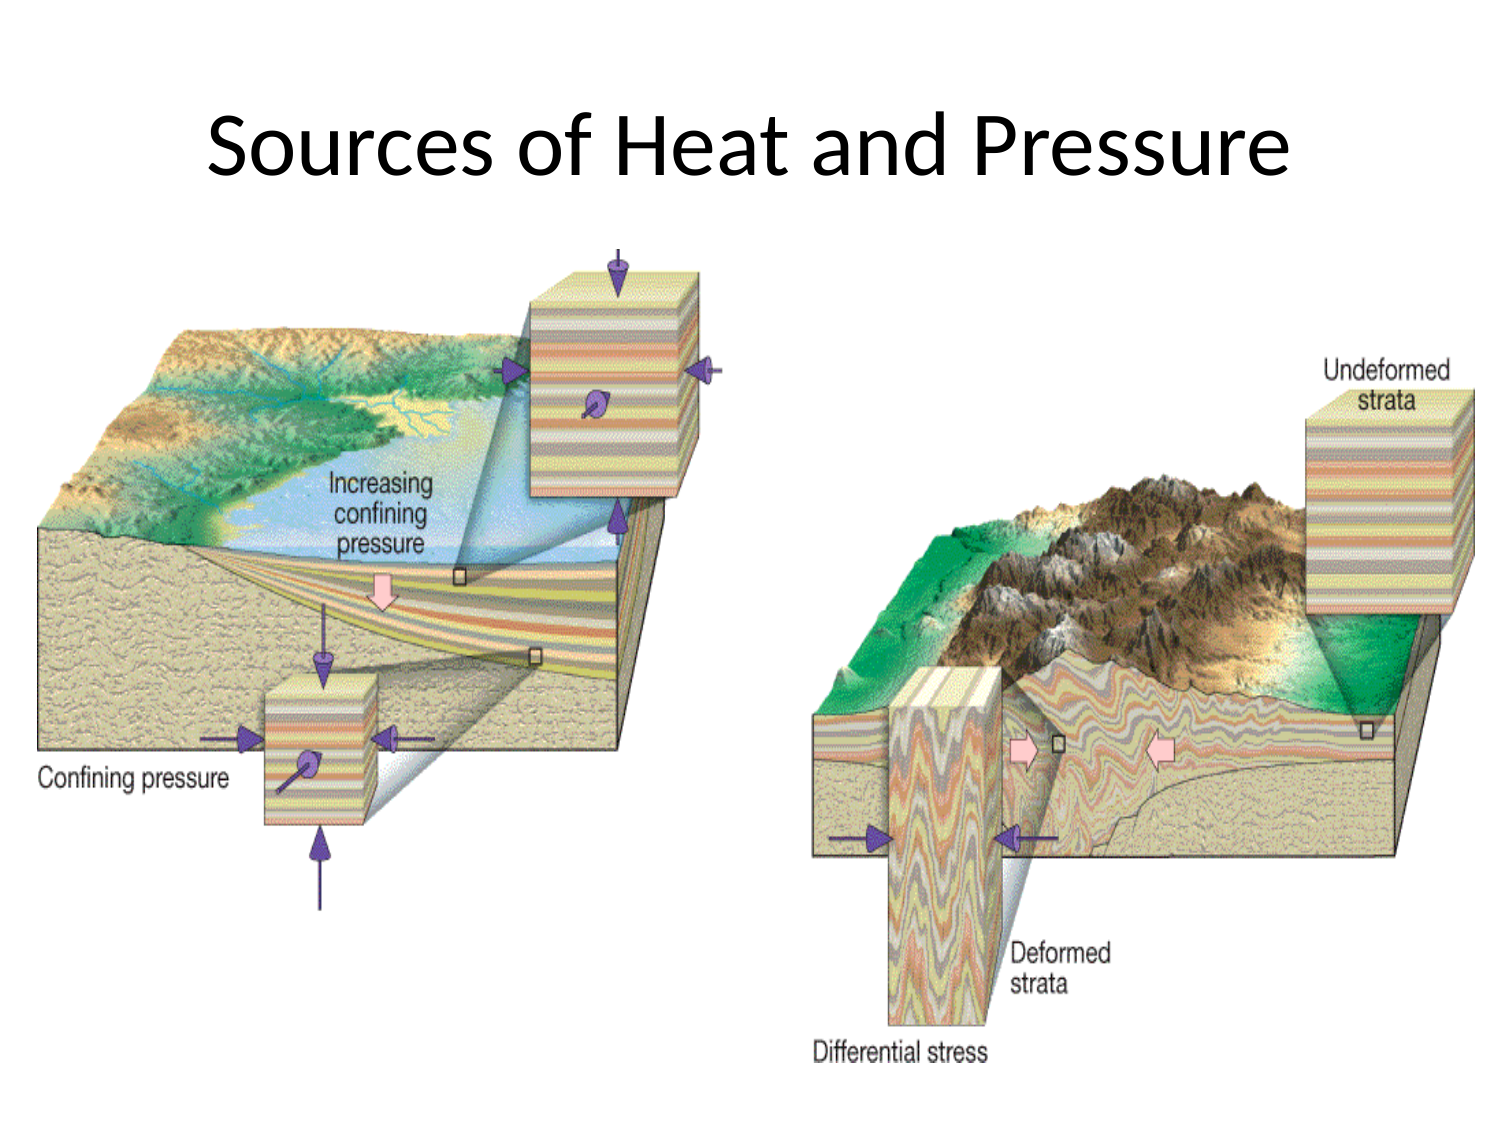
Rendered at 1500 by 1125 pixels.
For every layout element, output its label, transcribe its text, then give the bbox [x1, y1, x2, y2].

title Sources of Heat and Pressure [75, 45, 1425, 233]
picture [37, 249, 1476, 1063]
